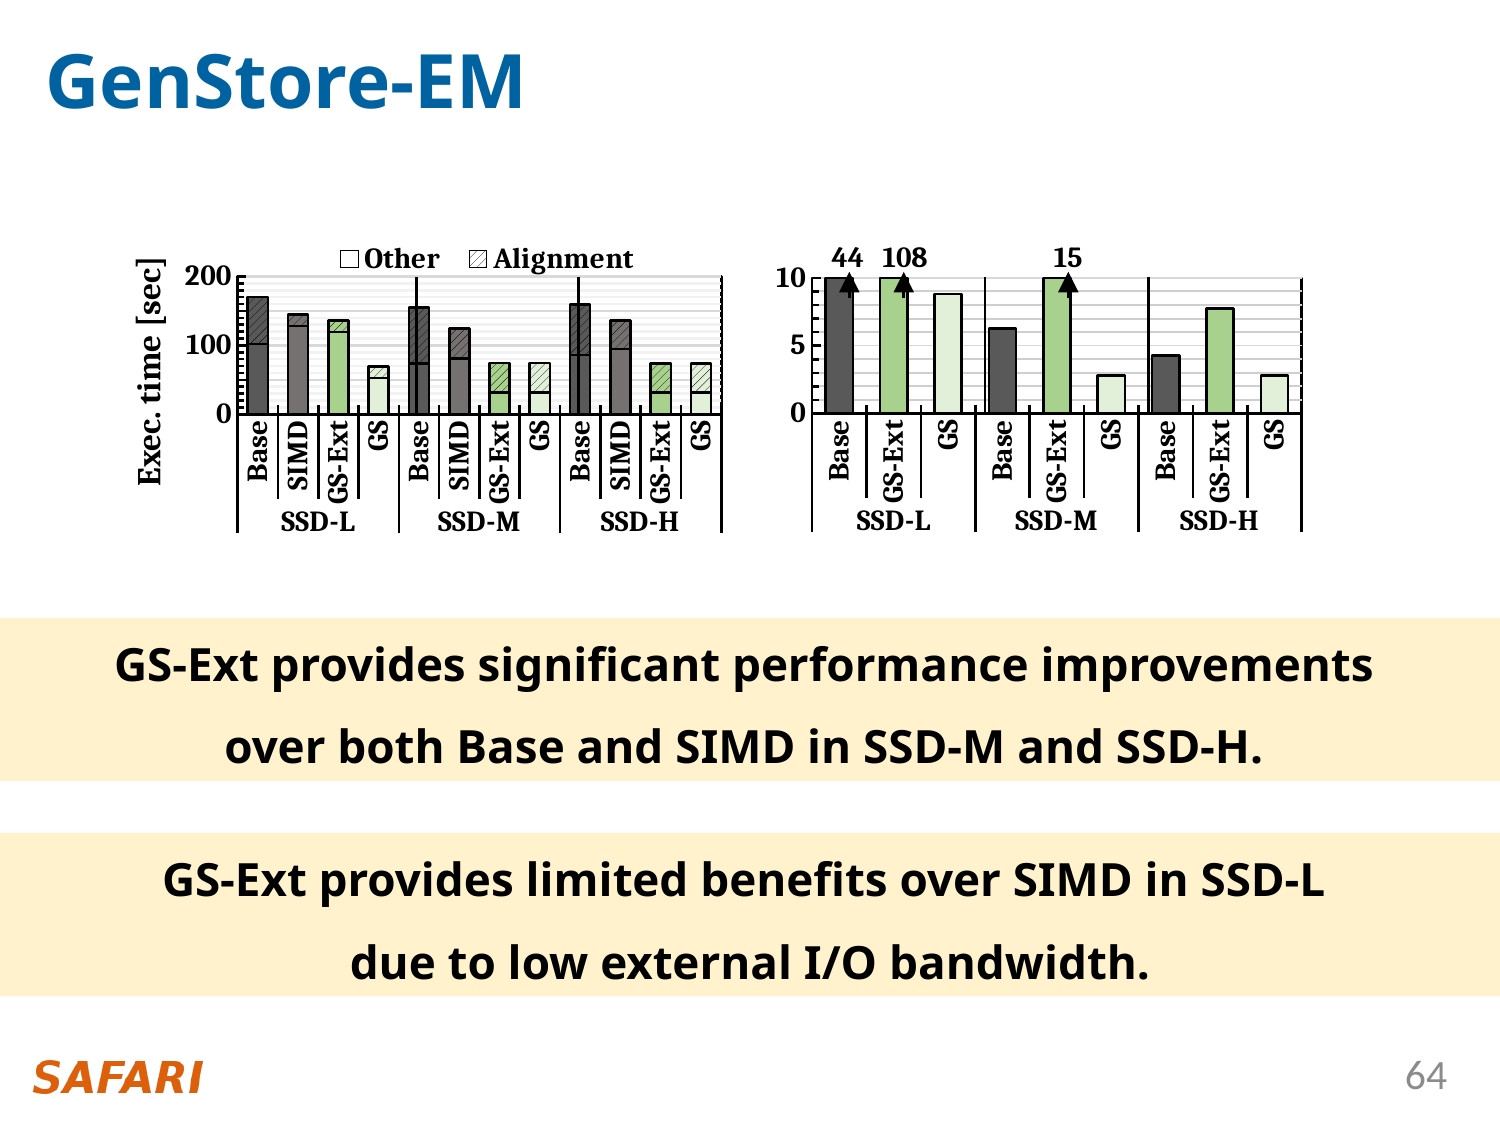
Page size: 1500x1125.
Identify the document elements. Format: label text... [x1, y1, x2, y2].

chart [758, 208, 1356, 659]
chart [174, 226, 750, 658]
text_box GS-Ext provides limited benefits over SIMD in SSD-L due to low external I/O bandwidth. [0, 832, 1500, 997]
picture [31, 1051, 209, 1104]
text_box GS-Ext provides significant performance improvements over both Base and SIMD in SSD-M and SSD-H. [0, 617, 1500, 782]
title GenStore-EM [31, 15, 1475, 143]
text_box Exec. time [sec] [119, 218, 175, 525]
